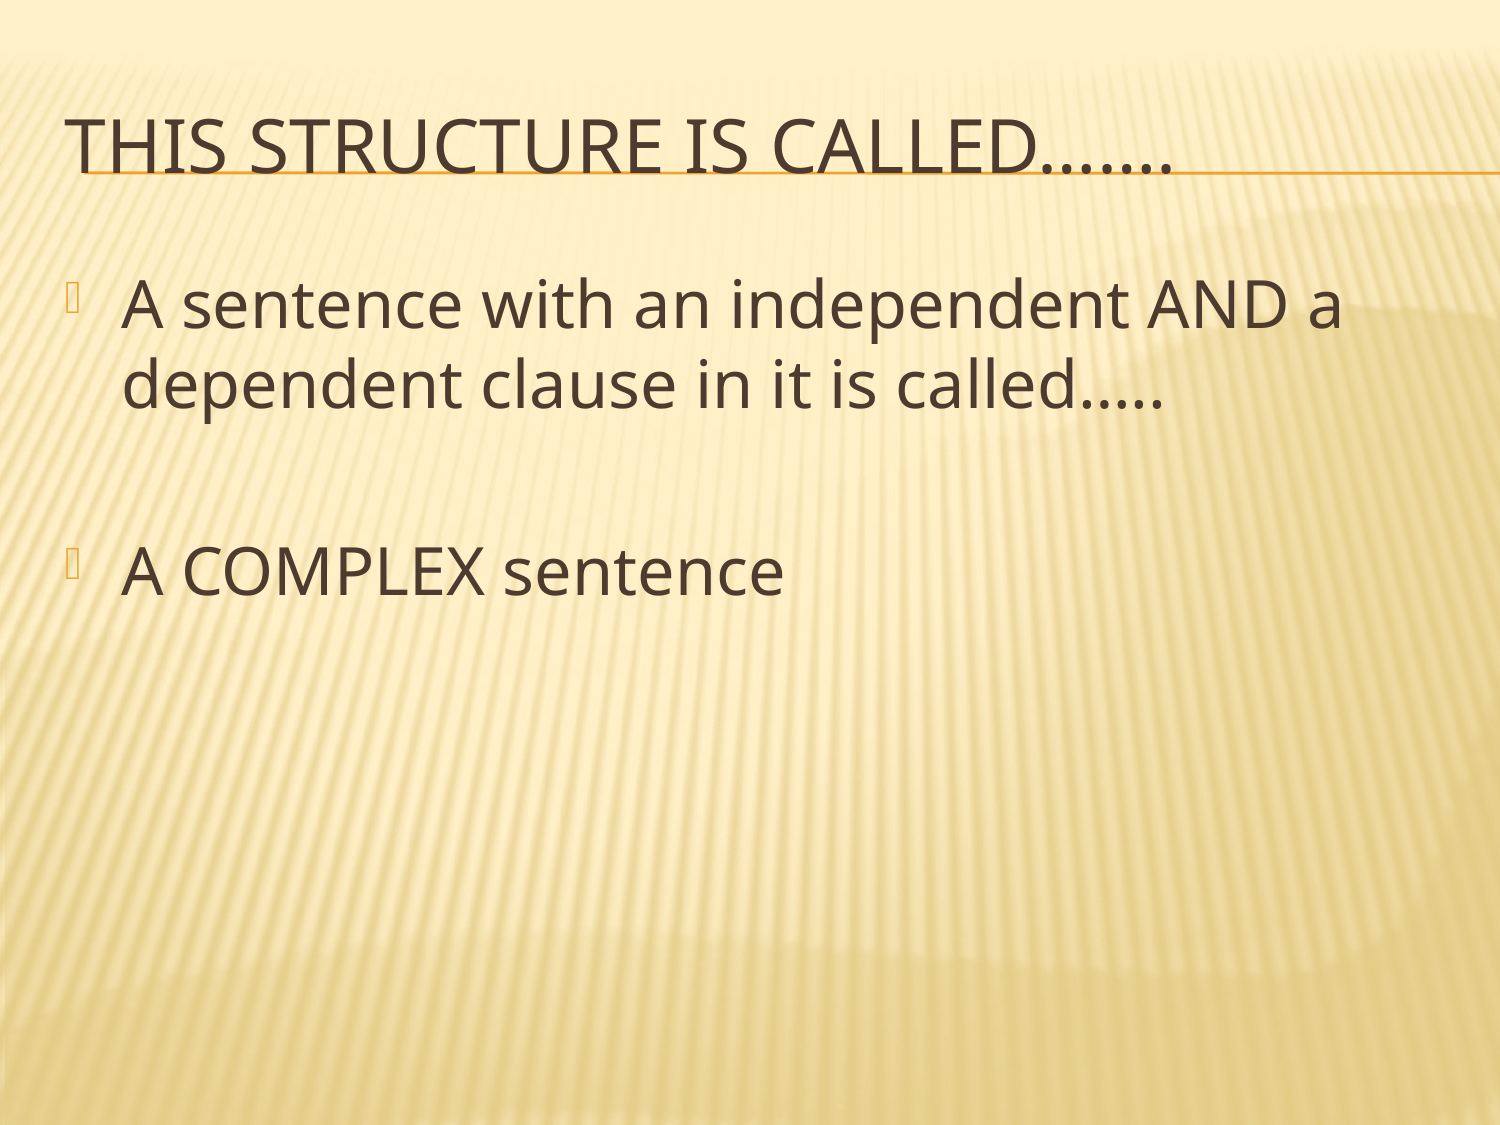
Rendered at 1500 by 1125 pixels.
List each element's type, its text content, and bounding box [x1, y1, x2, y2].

title This structure is called……. [50, 75, 1475, 213]
list A sentence with an independent AND a dependent clause in it is called….. A COMPLEX sentence [50, 254, 1475, 998]
